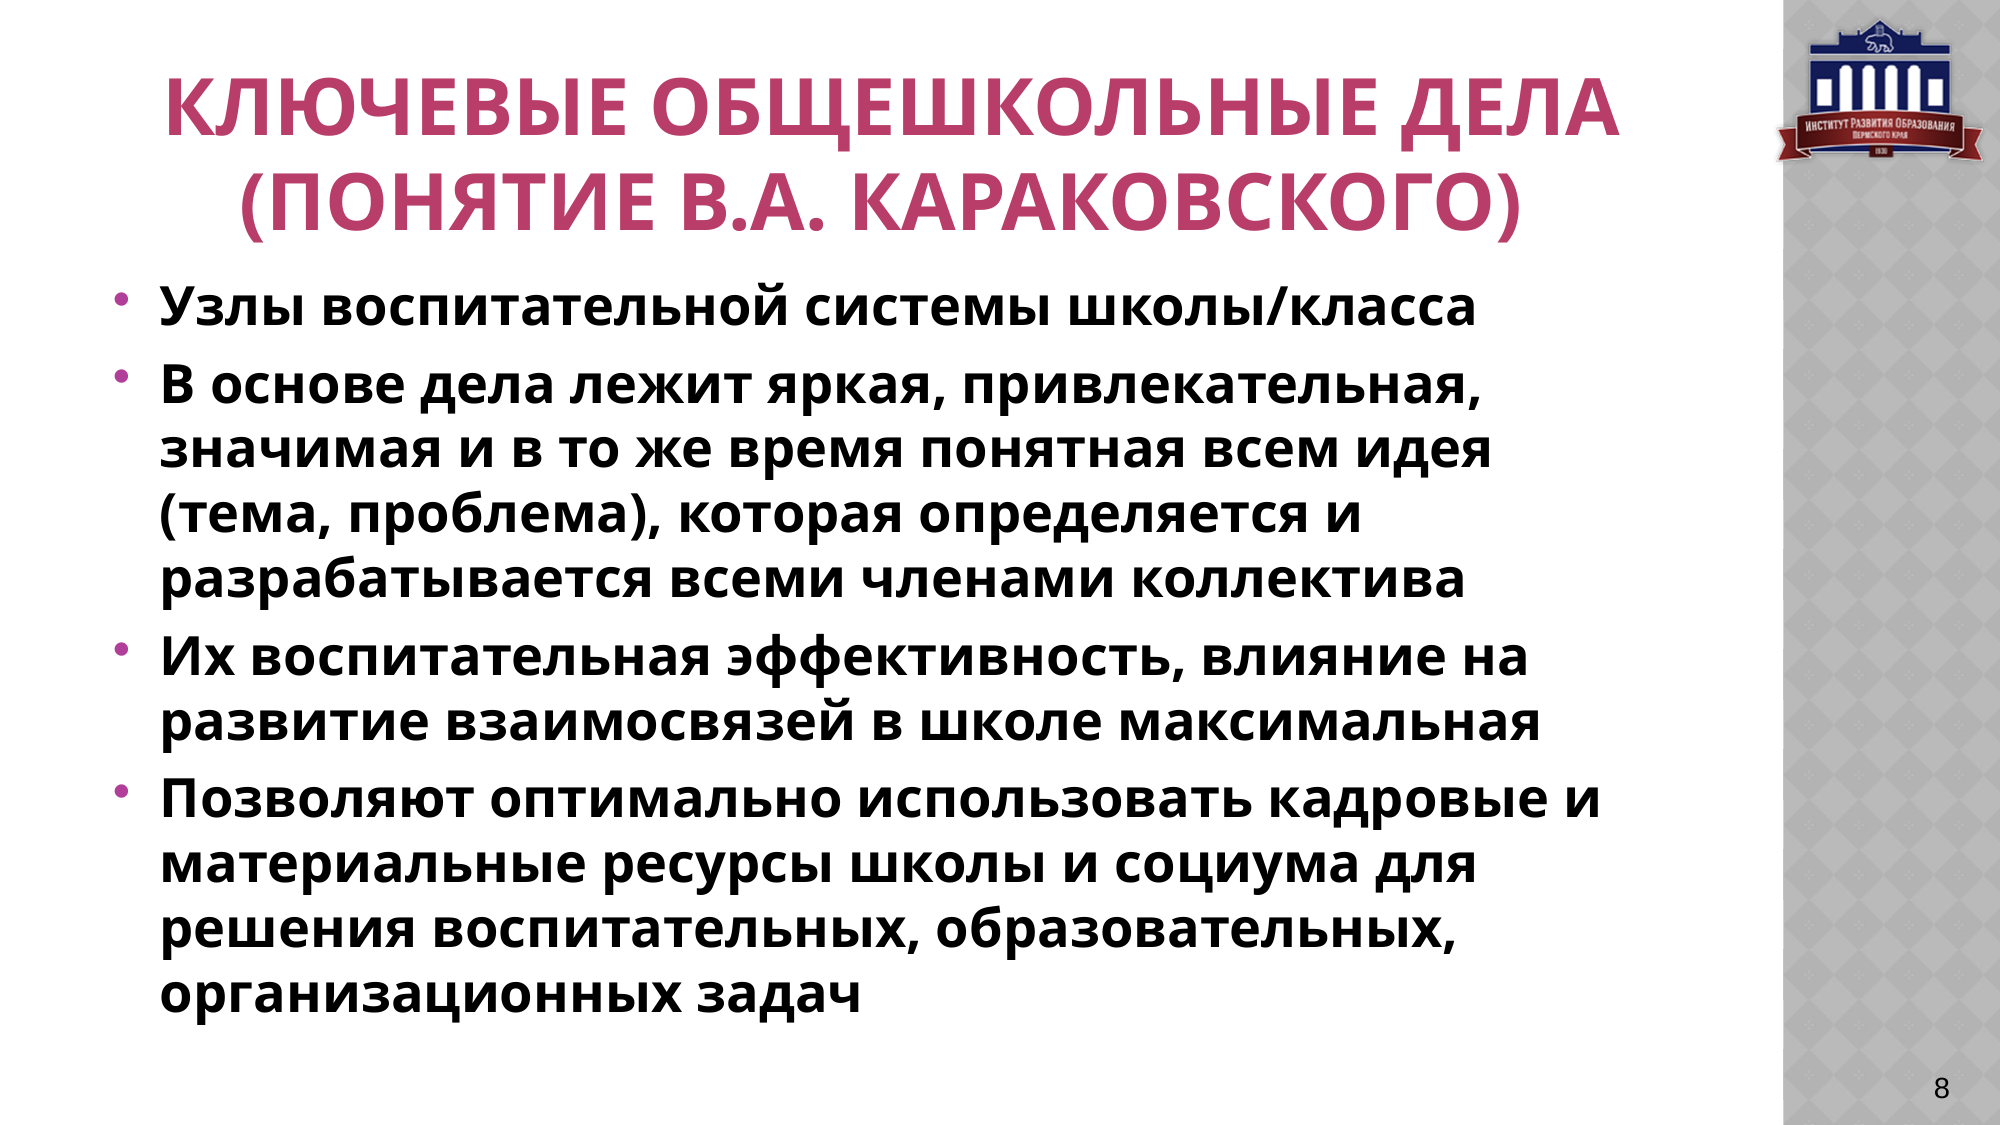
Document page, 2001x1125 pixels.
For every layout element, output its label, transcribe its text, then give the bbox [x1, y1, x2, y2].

picture [1771, 12, 1988, 168]
title Ключевые общешкольные дела (понятие В.А. Караковского) [99, 52, 1684, 247]
list Узлы воспитательной системы школы/класса В основе дела лежит яркая, привлекательная, значимая и в то же время понятная всем идея (тема, проблема), которая определяется и разрабатывается всеми членами коллектива Их воспитательная эффективность, влияние на развитие взаимосвязей в школе максимальная Позволяют оптимально использовать кадровые и материальные ресурсы школы и социума для решения воспитательных, образовательных, организационных задач [99, 264, 1684, 1059]
